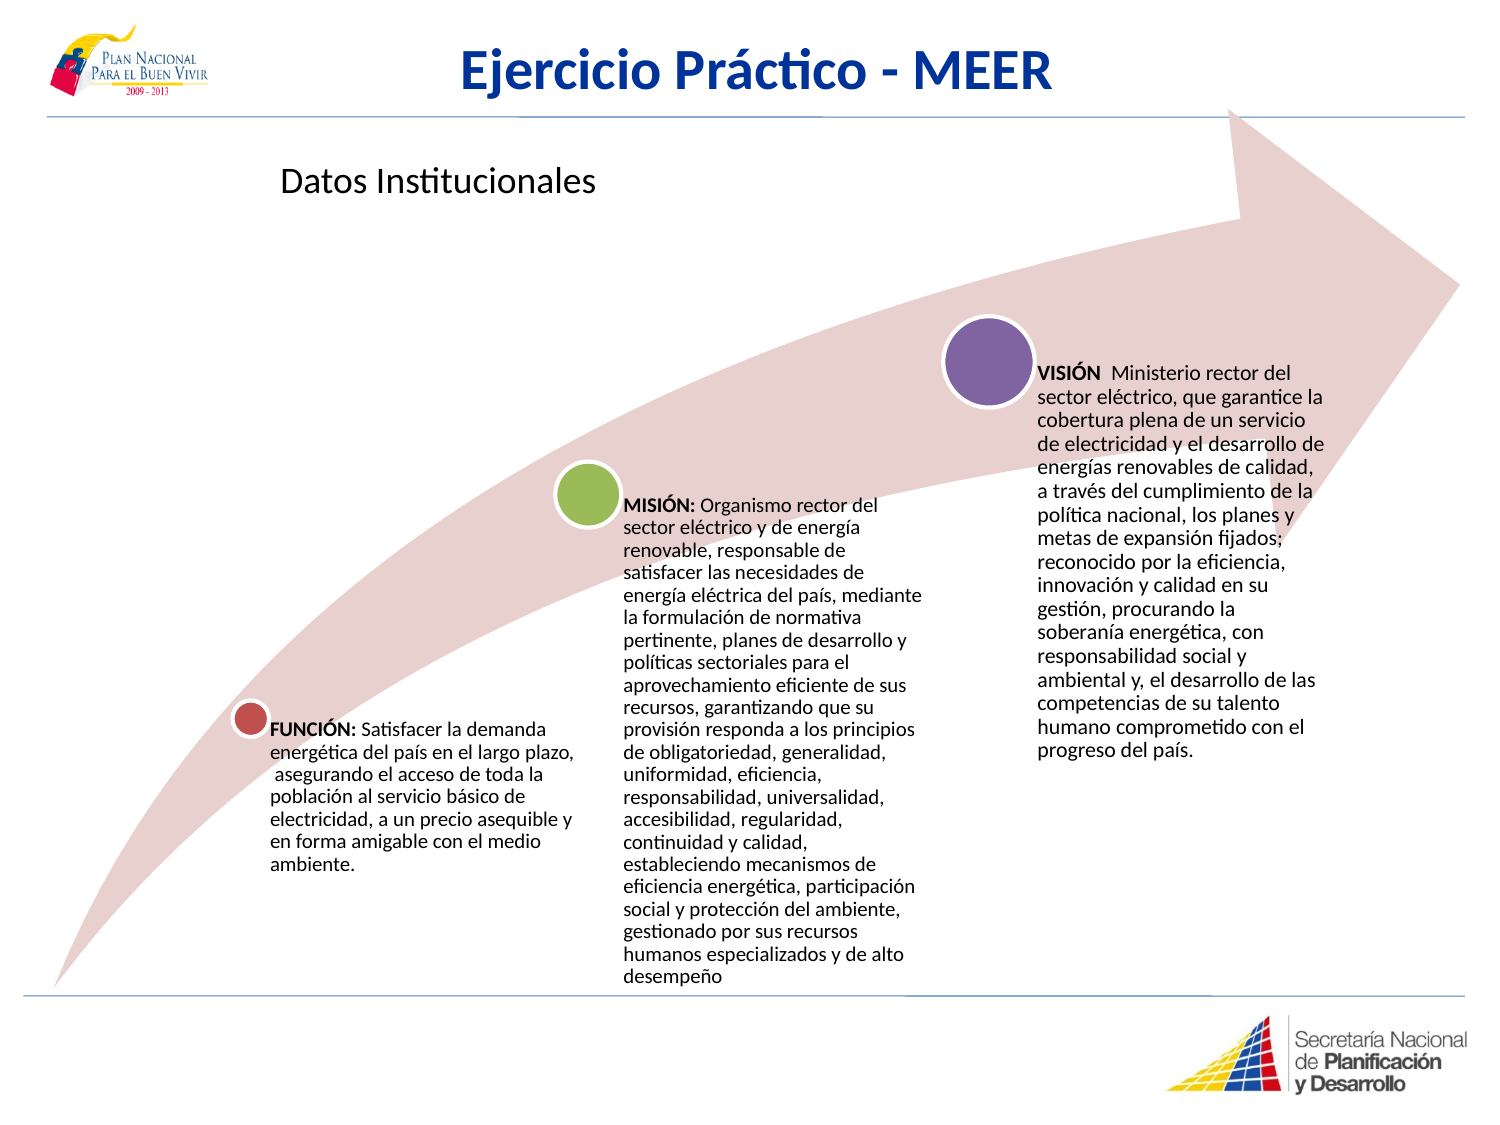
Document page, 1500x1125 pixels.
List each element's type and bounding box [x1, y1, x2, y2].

text_box [53, 0, 1461, 1125]
picture [46, 17, 53, 106]
picture [1461, 1007, 1473, 1100]
